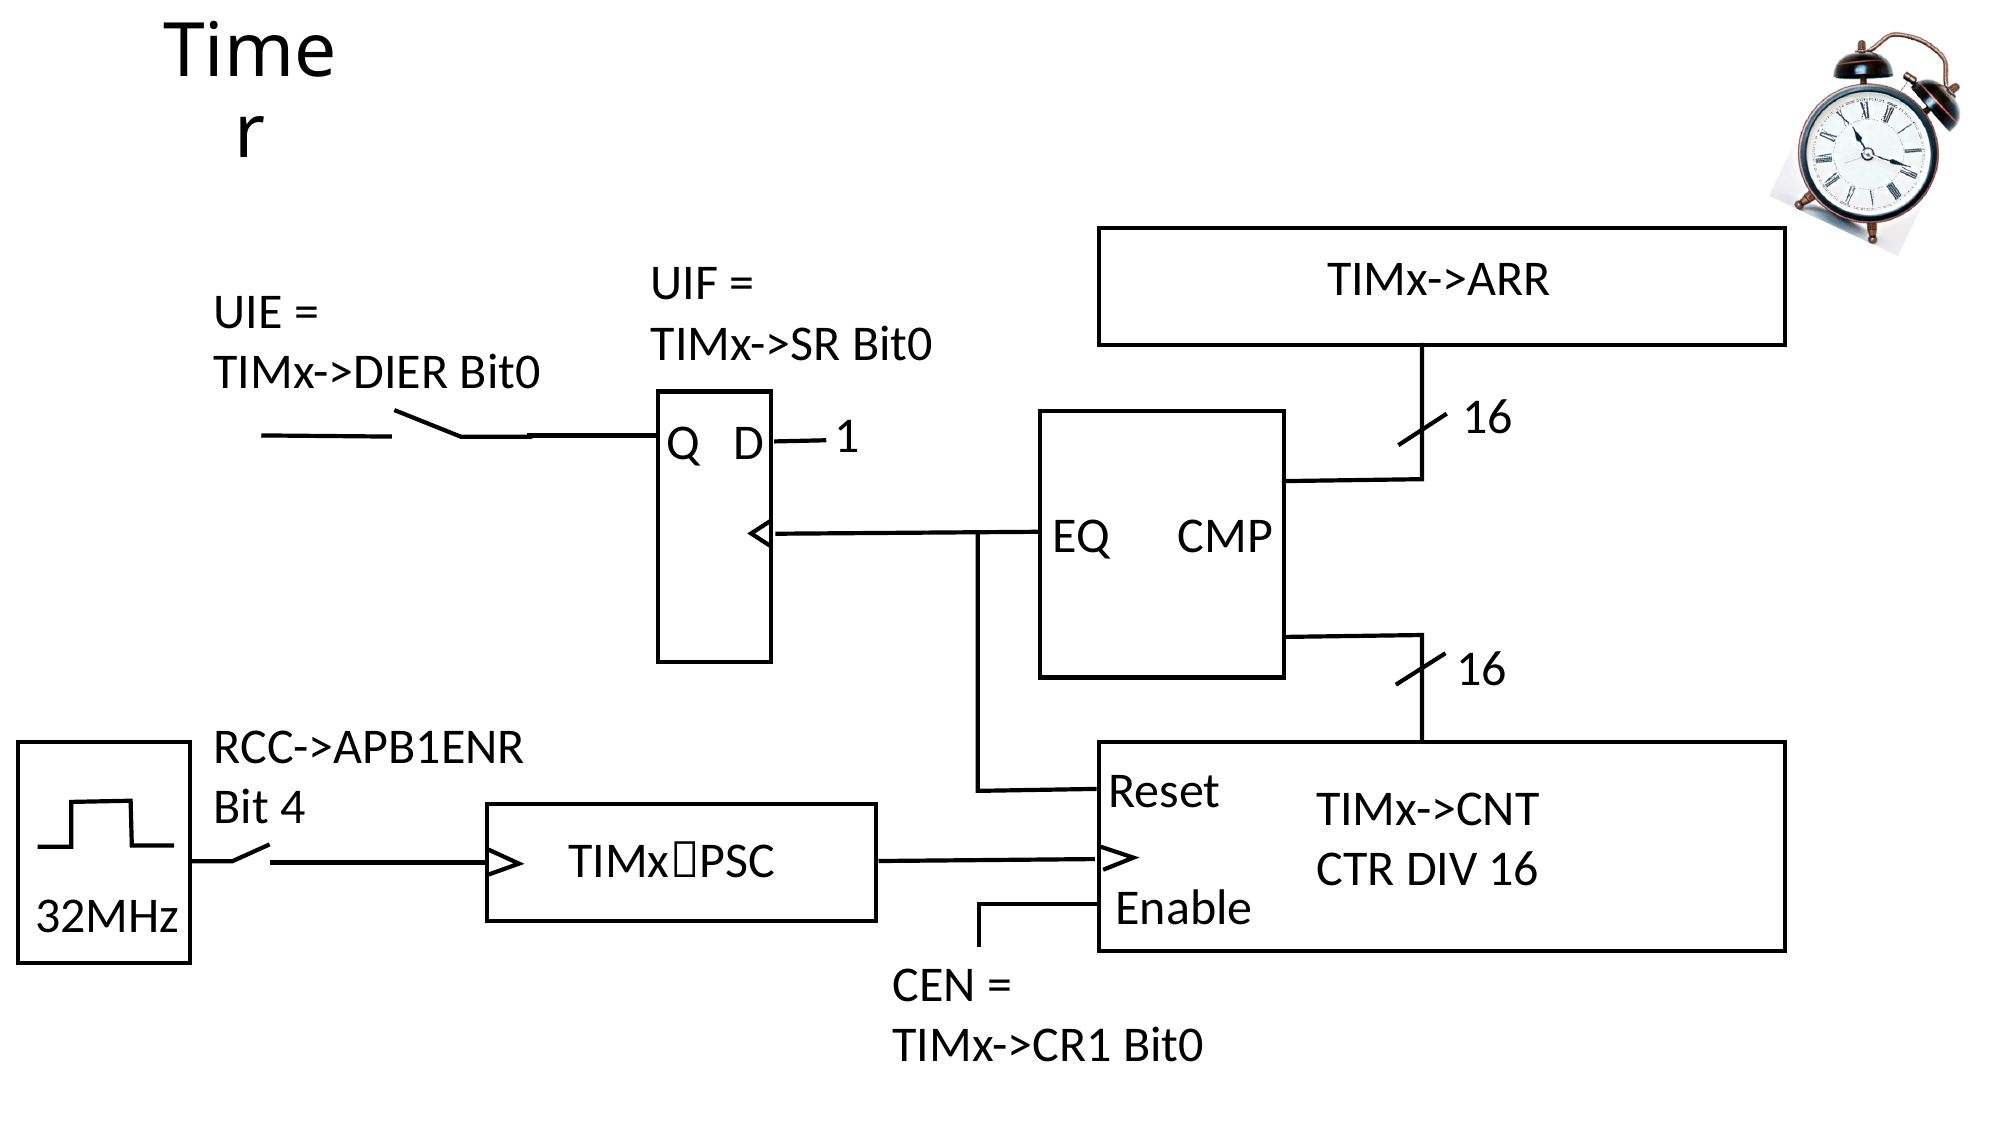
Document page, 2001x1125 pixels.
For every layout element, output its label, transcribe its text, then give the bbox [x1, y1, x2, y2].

text_box [978, 903, 1093, 944]
text_box [486, 803, 877, 922]
text_box [878, 858, 1093, 863]
picture [1769, 0, 1990, 257]
text_box [774, 439, 820, 443]
text_box [393, 409, 533, 438]
text_box [657, 478, 772, 663]
text_box [1285, 633, 1424, 743]
text_box 16 [1447, 375, 1528, 451]
text_box [749, 519, 773, 548]
text_box 1 [820, 394, 876, 470]
text_box Q D [651, 402, 785, 478]
text_box UIF = TIMx->SR Bit0 [636, 242, 949, 378]
text_box 16 [1441, 627, 1522, 703]
text_box UIE = TIMx->DIER Bit0 [199, 271, 556, 407]
text_box [1039, 410, 1285, 495]
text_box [1093, 750, 1290, 943]
text_box CEN = TIMx->CR1 Bit0 [878, 944, 1220, 1080]
text_box [17, 741, 191, 964]
text_box [1395, 654, 1441, 686]
text_box [1098, 227, 1786, 346]
text_box 32MHz [20, 874, 195, 950]
text_box [979, 530, 1038, 534]
text_box EQ CMP [1038, 495, 1289, 571]
text_box [1098, 741, 1786, 952]
text_box [261, 434, 392, 438]
text_box [1397, 412, 1447, 447]
text_box TIMx->CNT CTR DIV 16 [1301, 768, 1555, 903]
text_box [37, 799, 175, 848]
text_box [775, 531, 976, 535]
text_box [1039, 571, 1285, 679]
title Timer [139, 108, 361, 182]
text_box TIMxPSC [553, 820, 791, 896]
text_box [487, 848, 522, 876]
text_box RCC->APB1ENR Bit 4 [198, 705, 541, 841]
text_box [657, 391, 772, 402]
text_box [191, 843, 271, 863]
text_box [1281, 342, 1424, 483]
text_box [976, 531, 1093, 792]
text_box TIMx->ARR [1312, 238, 1566, 314]
